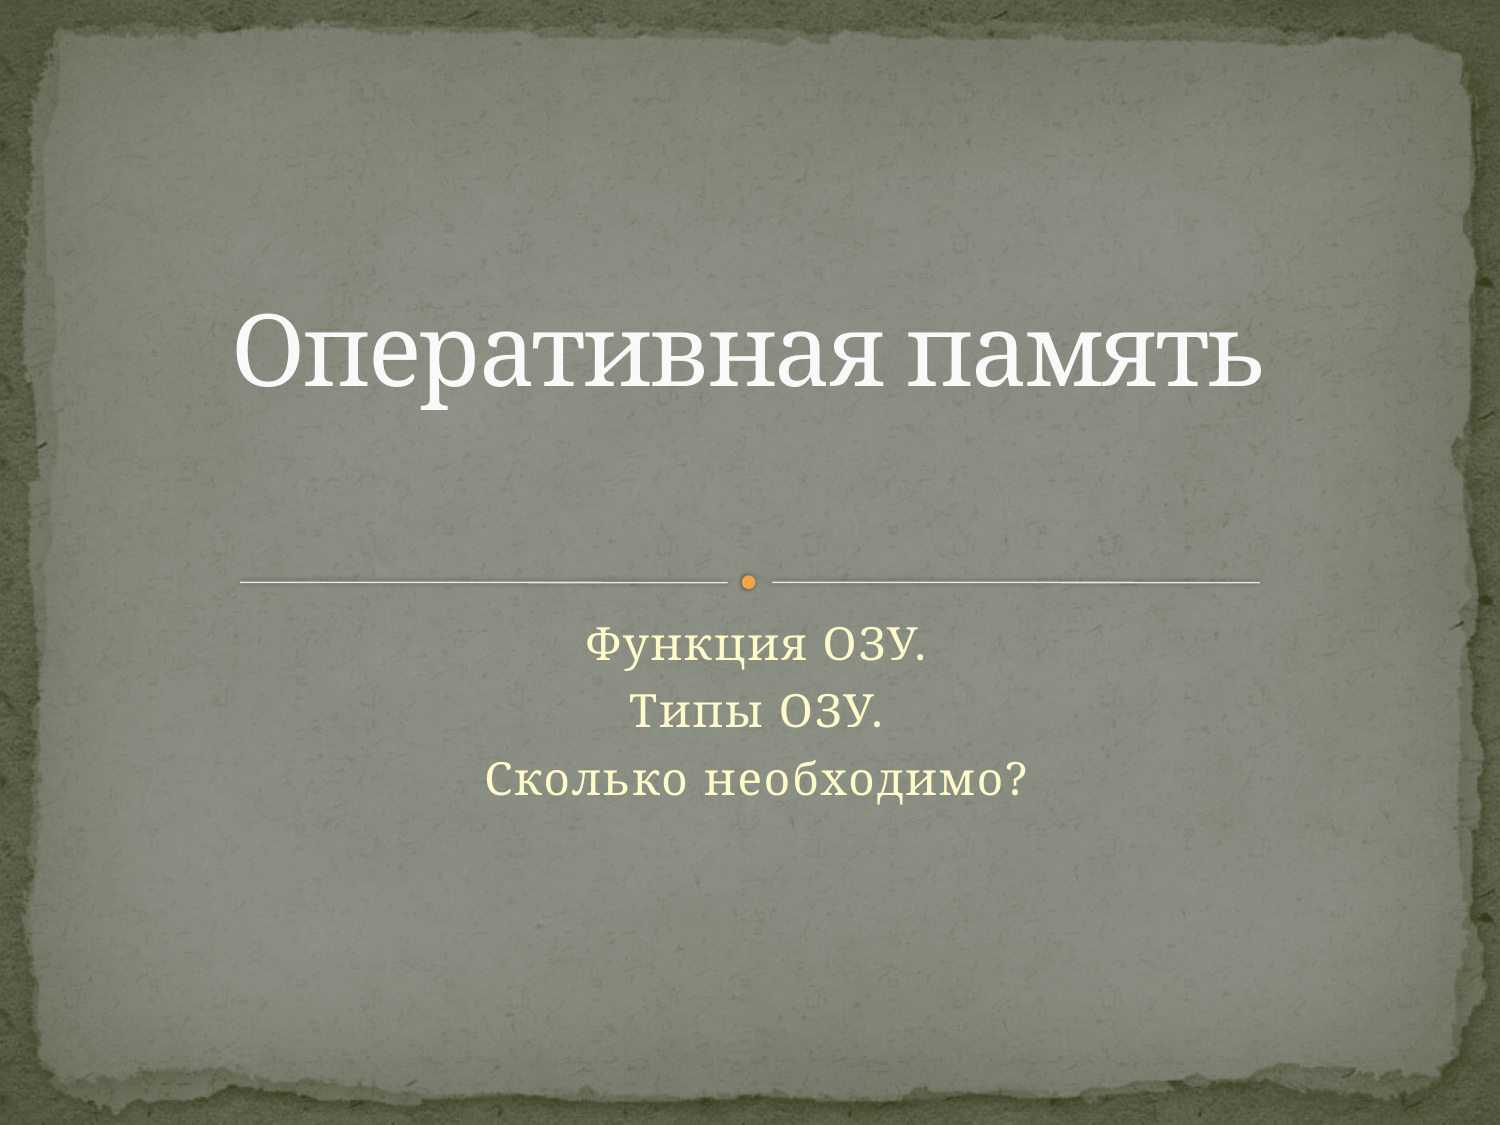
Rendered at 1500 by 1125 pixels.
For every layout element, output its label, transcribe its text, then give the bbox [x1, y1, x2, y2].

title Оперативная память [112, 172, 1388, 414]
subtitle Функция ОЗУ. Типы ОЗУ. Сколько необходимо? [75, 606, 1438, 795]
